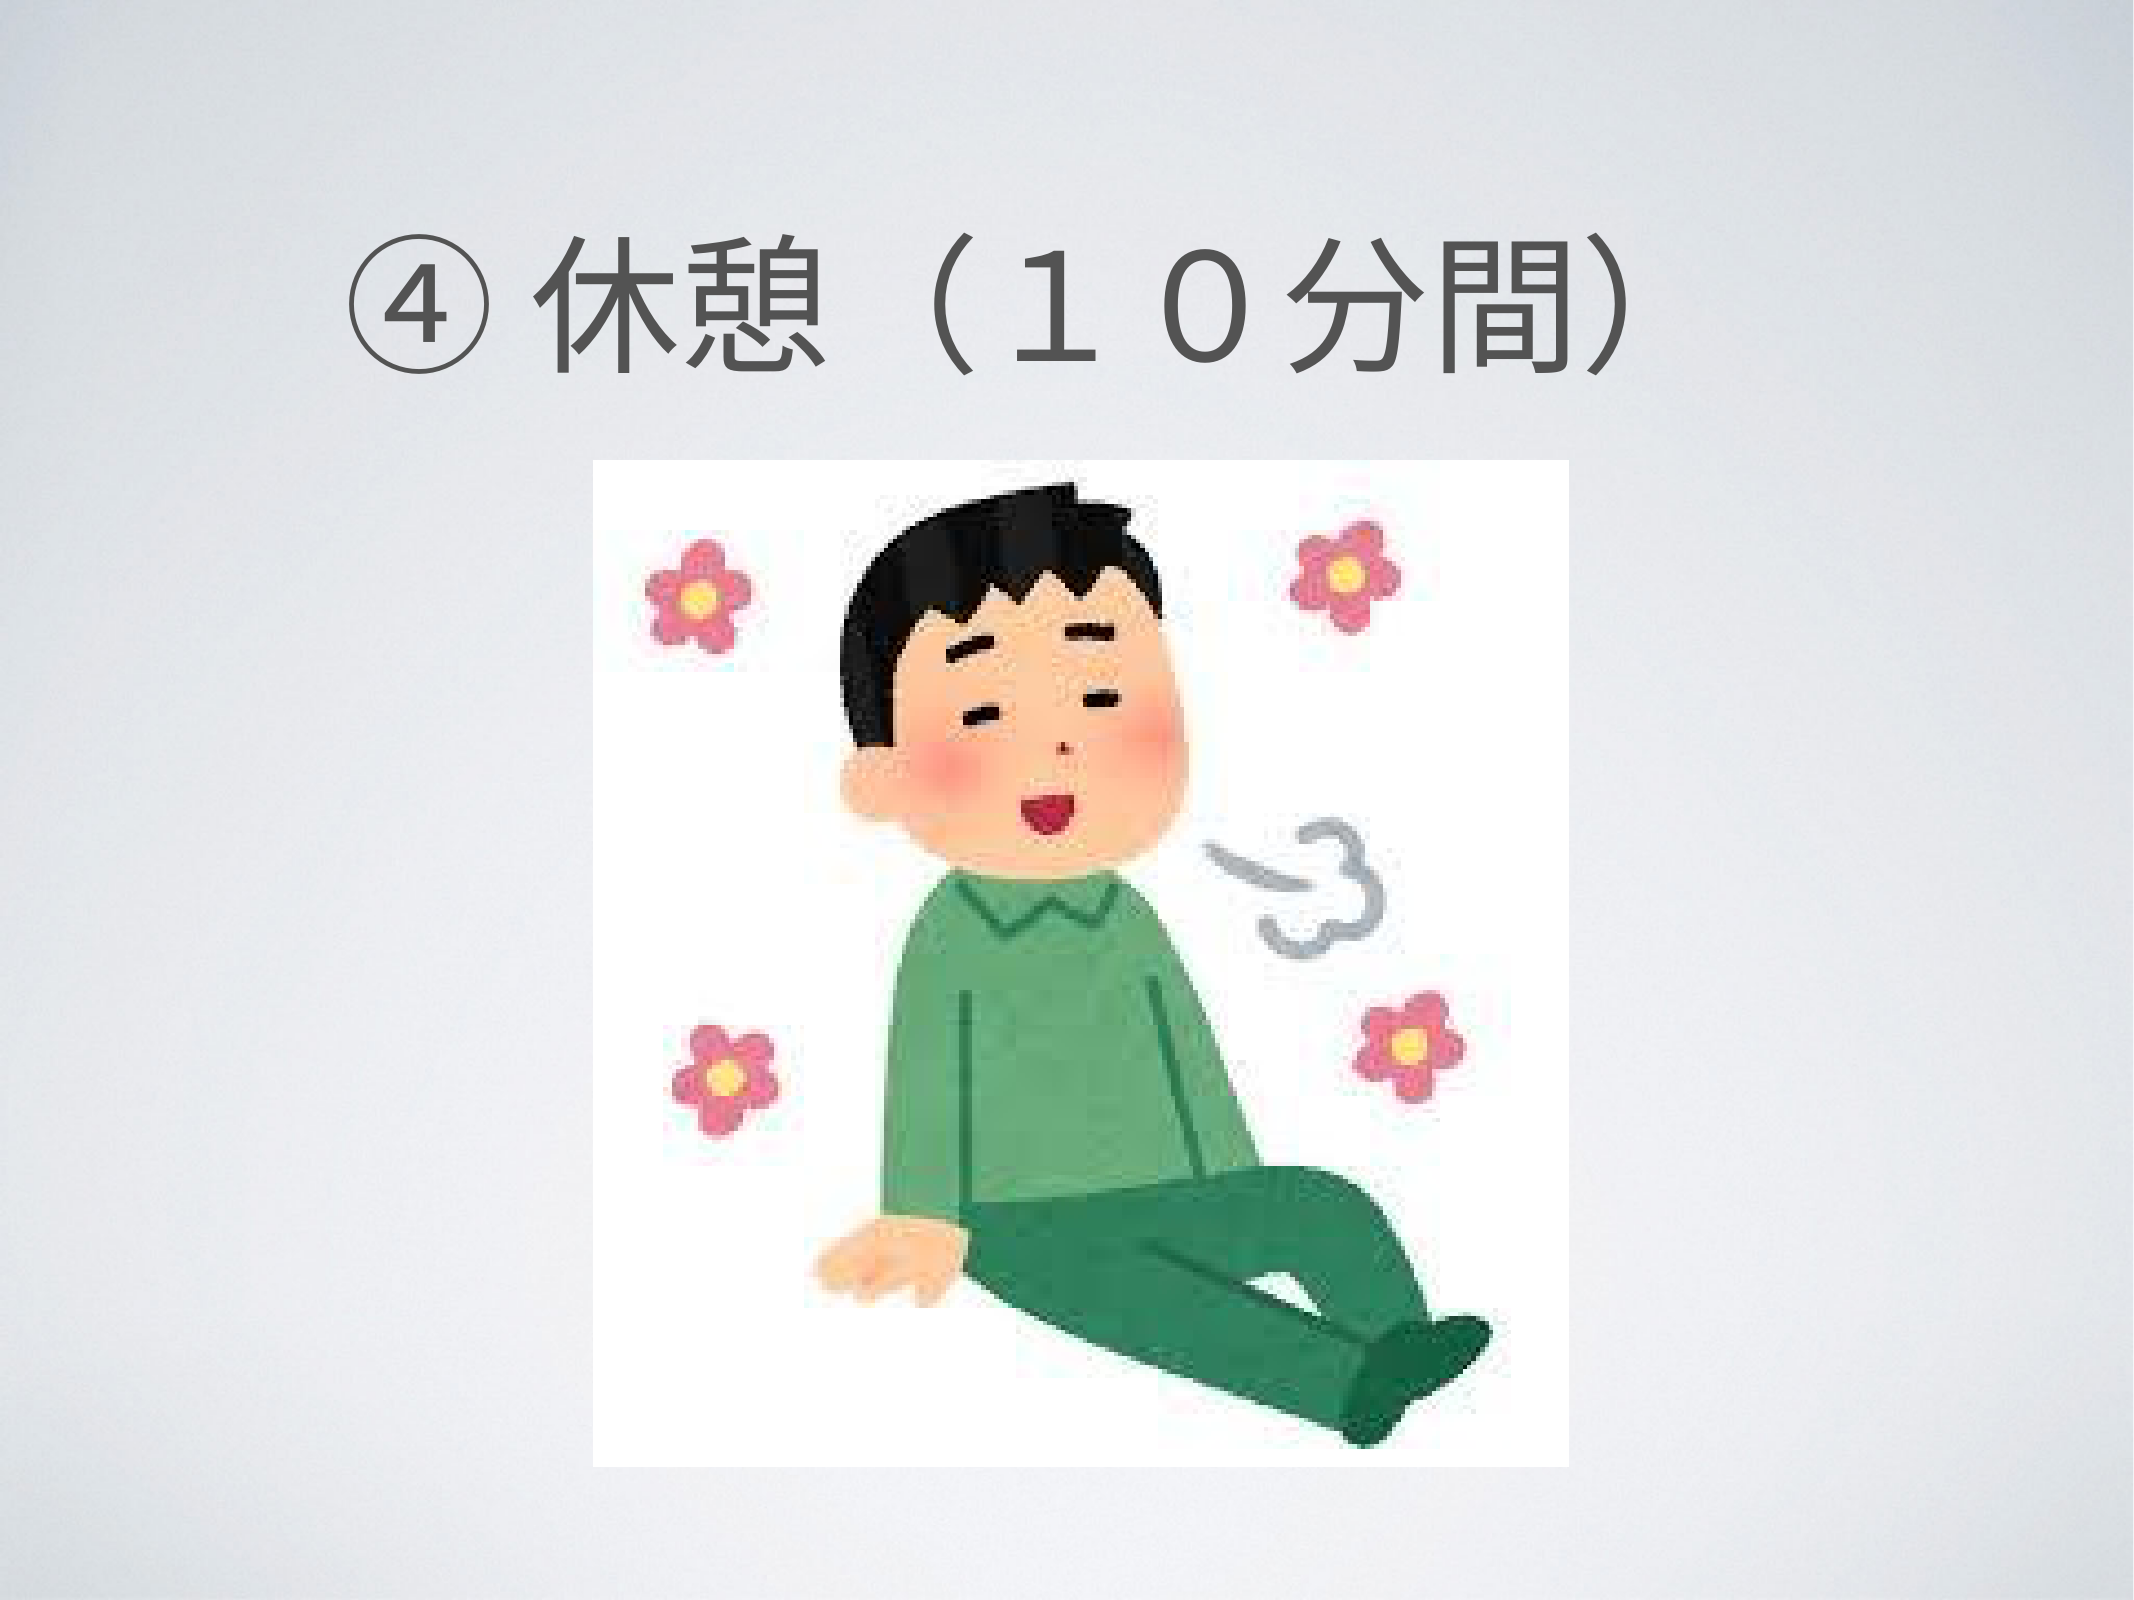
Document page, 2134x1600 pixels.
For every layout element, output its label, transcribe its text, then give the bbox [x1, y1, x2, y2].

title ④休憩（１０分間） [28, 34, 2047, 568]
picture [0, 0, 2134, 1600]
